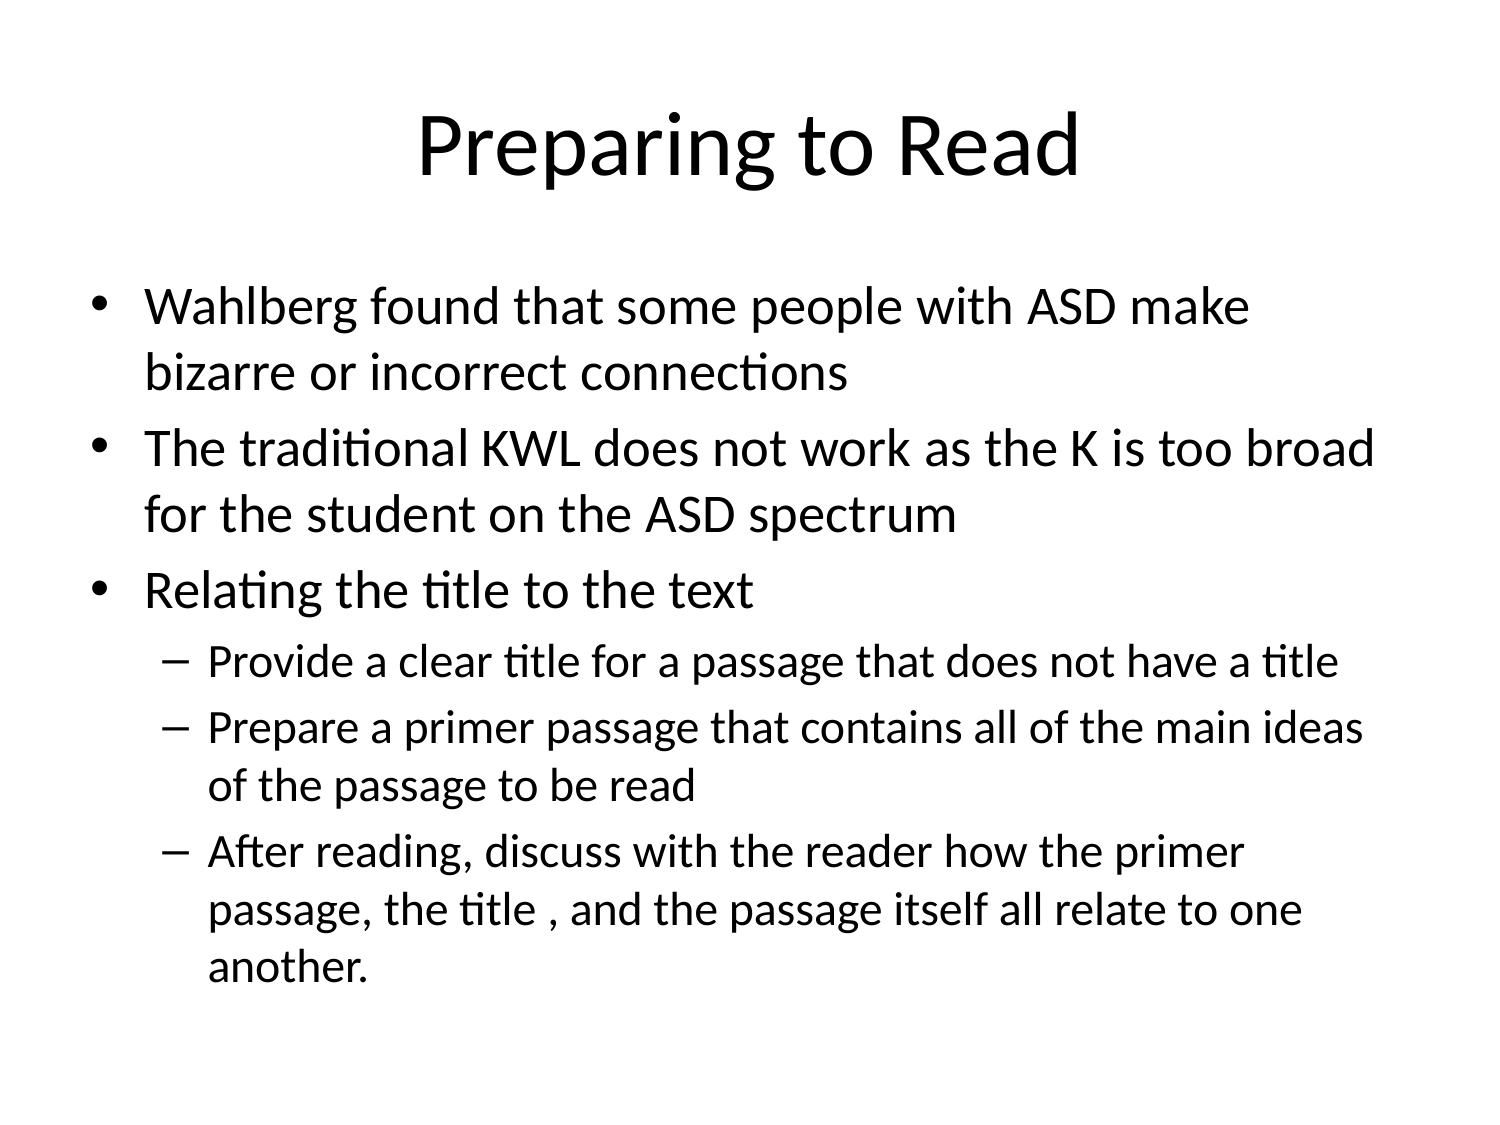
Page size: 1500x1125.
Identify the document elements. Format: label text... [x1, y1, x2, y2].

list Wahlberg found that some people with ASD make bizarre or incorrect connections The traditional KWL does not work as the K is too broad for the student on the ASD spectrum Relating the title to the text Provide a clear title for a passage that does not have a title Prepare a primer passage that contains all of the main ideas of the passage to be read After reading, discuss with the reader how the primer passage, the title , and the passage itself all relate to one another. [75, 262, 1425, 1005]
title Preparing to Read [75, 45, 1425, 233]
